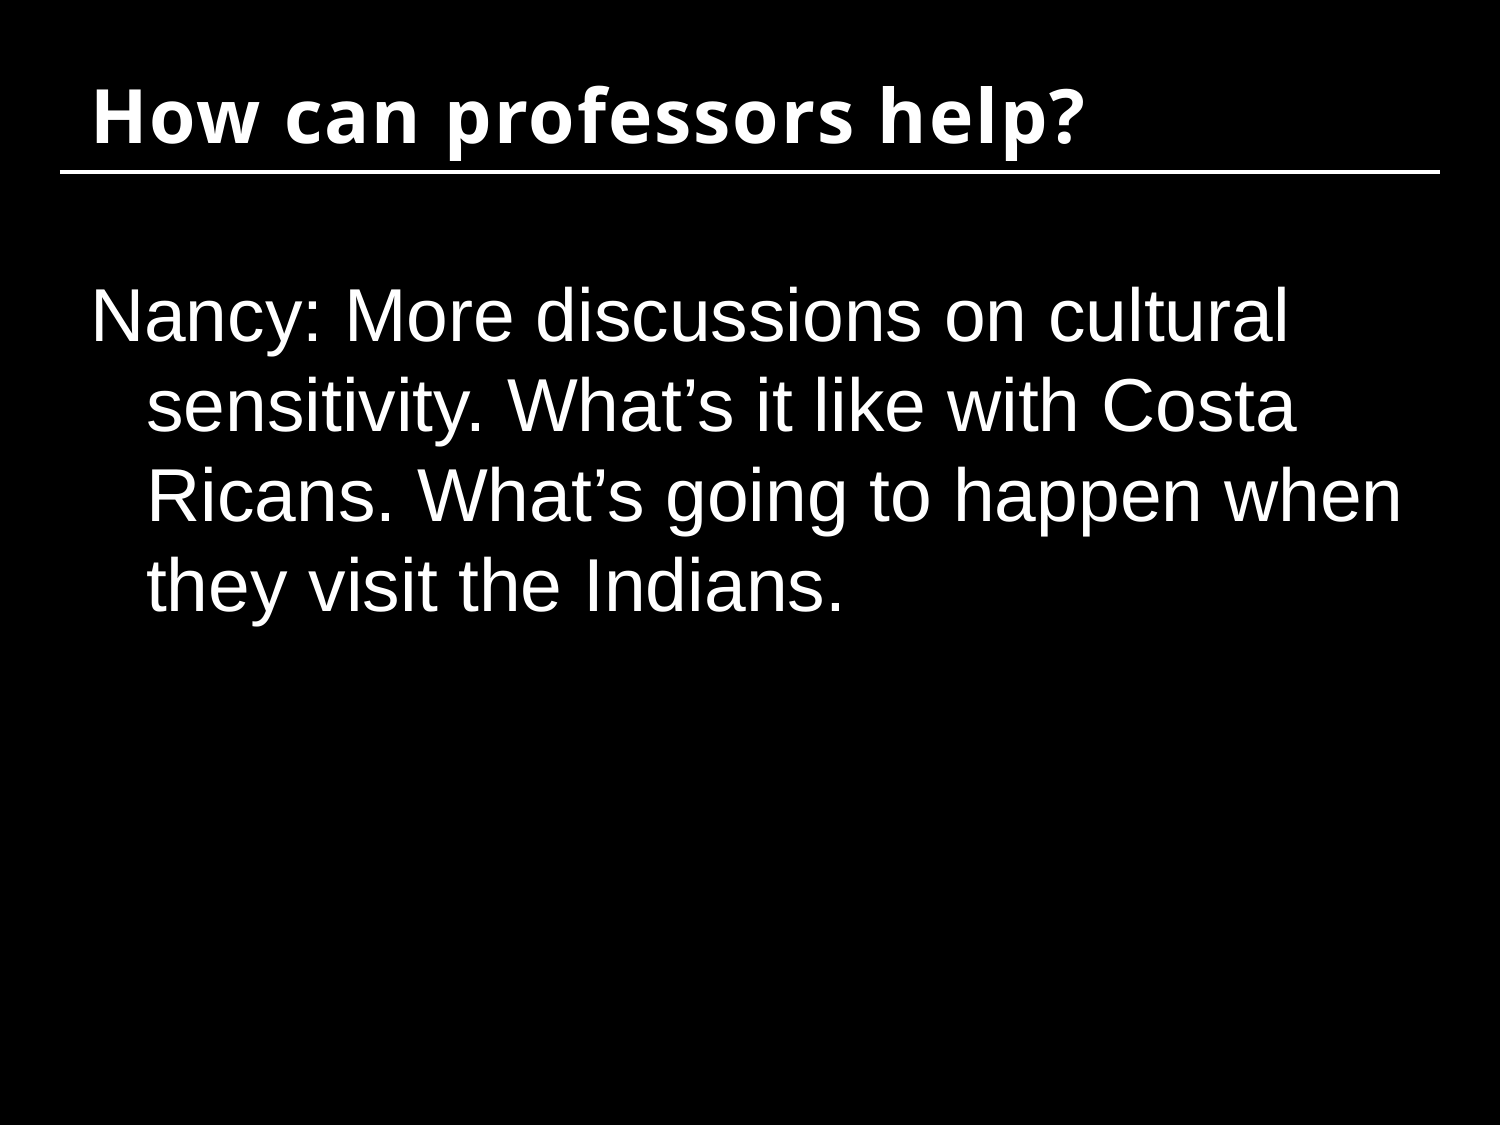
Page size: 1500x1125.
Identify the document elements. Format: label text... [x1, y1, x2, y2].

title How can professors help? [75, 0, 1425, 168]
list Nancy: More discussions on cultural sensitivity. What’s it like with Costa Ricans. What’s going to happen when they visit the Indians. [75, 251, 1425, 919]
